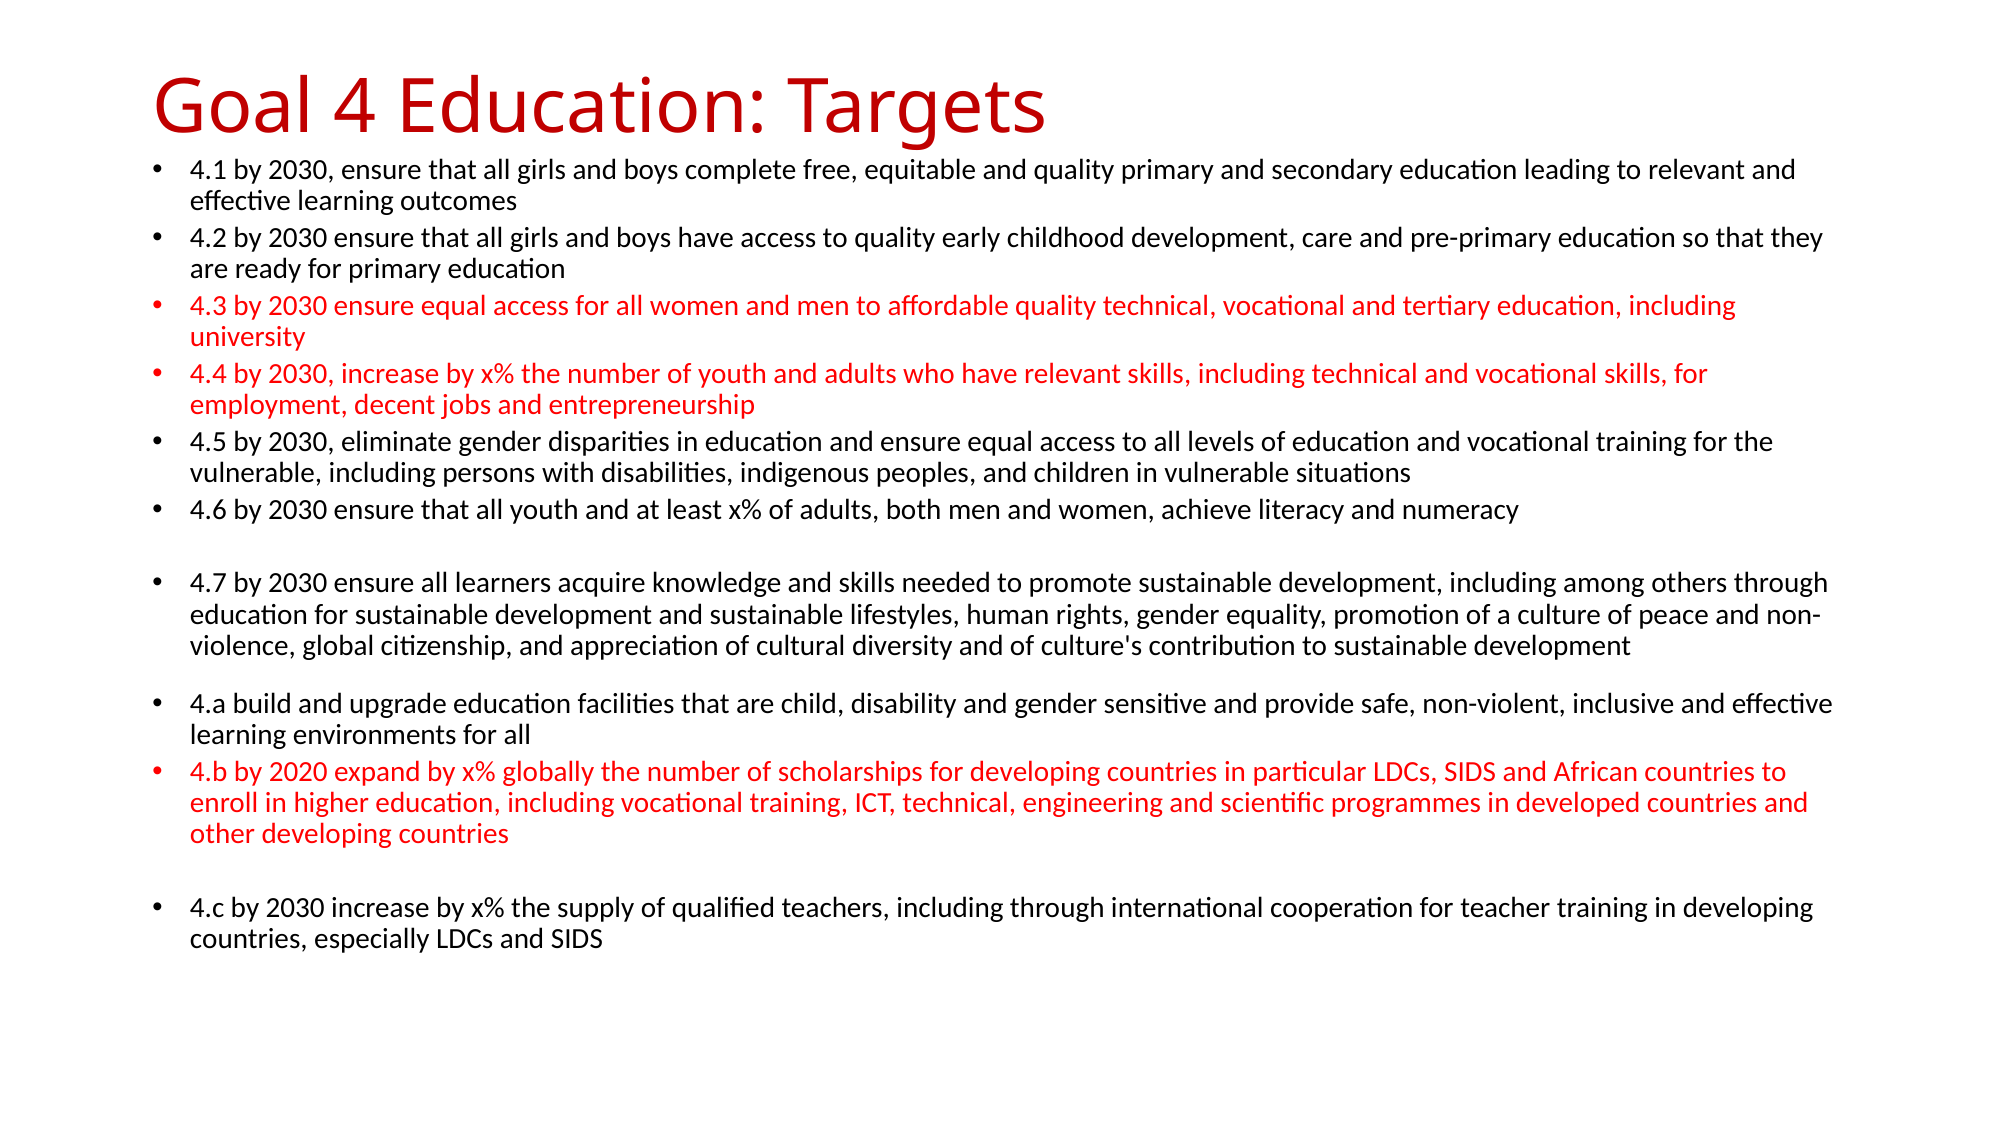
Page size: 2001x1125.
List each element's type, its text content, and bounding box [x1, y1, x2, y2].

list 4.1 by 2030, ensure that all girls and boys complete free, equitable and quality primary and secondary education leading to relevant and effective learning outcomes 4.2 by 2030 ensure that all girls and boys have access to quality early childhood development, care and pre-primary education so that they are ready for primary education 4.3 by 2030 ensure equal access for all women and men to affordable quality technical, vocational and tertiary education, including university 4.4 by 2030, increase by x% the number of youth and adults who have relevant skills, including technical and vocational skills, for employment, decent jobs and entrepreneurship 4.5 by 2030, eliminate gender disparities in education and ensure equal access to all levels of education and vocational training for the vulnerable, including persons with disabilities, indigenous peoples, and children in vulnerable situations 4.6 by 2030 ensure that all youth and at least x% of adults, both men and women, achieve literacy and numeracy 4.7 by 2030 ensure all learners acquire knowledge and skills needed to promote sustainable development, including among others through education for sustainable development and sustainable lifestyles, human rights, gender equality, promotion of a culture of peace and non-violence, global citizenship, and appreciation of cultural diversity and of culture's contribution to sustainable development 4.a build and upgrade education facilities that are child, disability and gender sensitive and provide safe, non-violent, inclusive and effective learning environments for all 4.b by 2020 expand by x% globally the number of scholarships for developing countries in particular LDCs, SIDS and African countries to enroll in higher education, including vocational training, ICT, technical, engineering and scientific programmes in developed countries and other developing countries 4.c by 2030 increase by x% the supply of qualified teachers, including through international cooperation for teacher training in developing countries, especially LDCs and SIDS [137, 106, 1863, 1014]
title Goal 4 Education: Targets [137, 59, 1863, 106]
